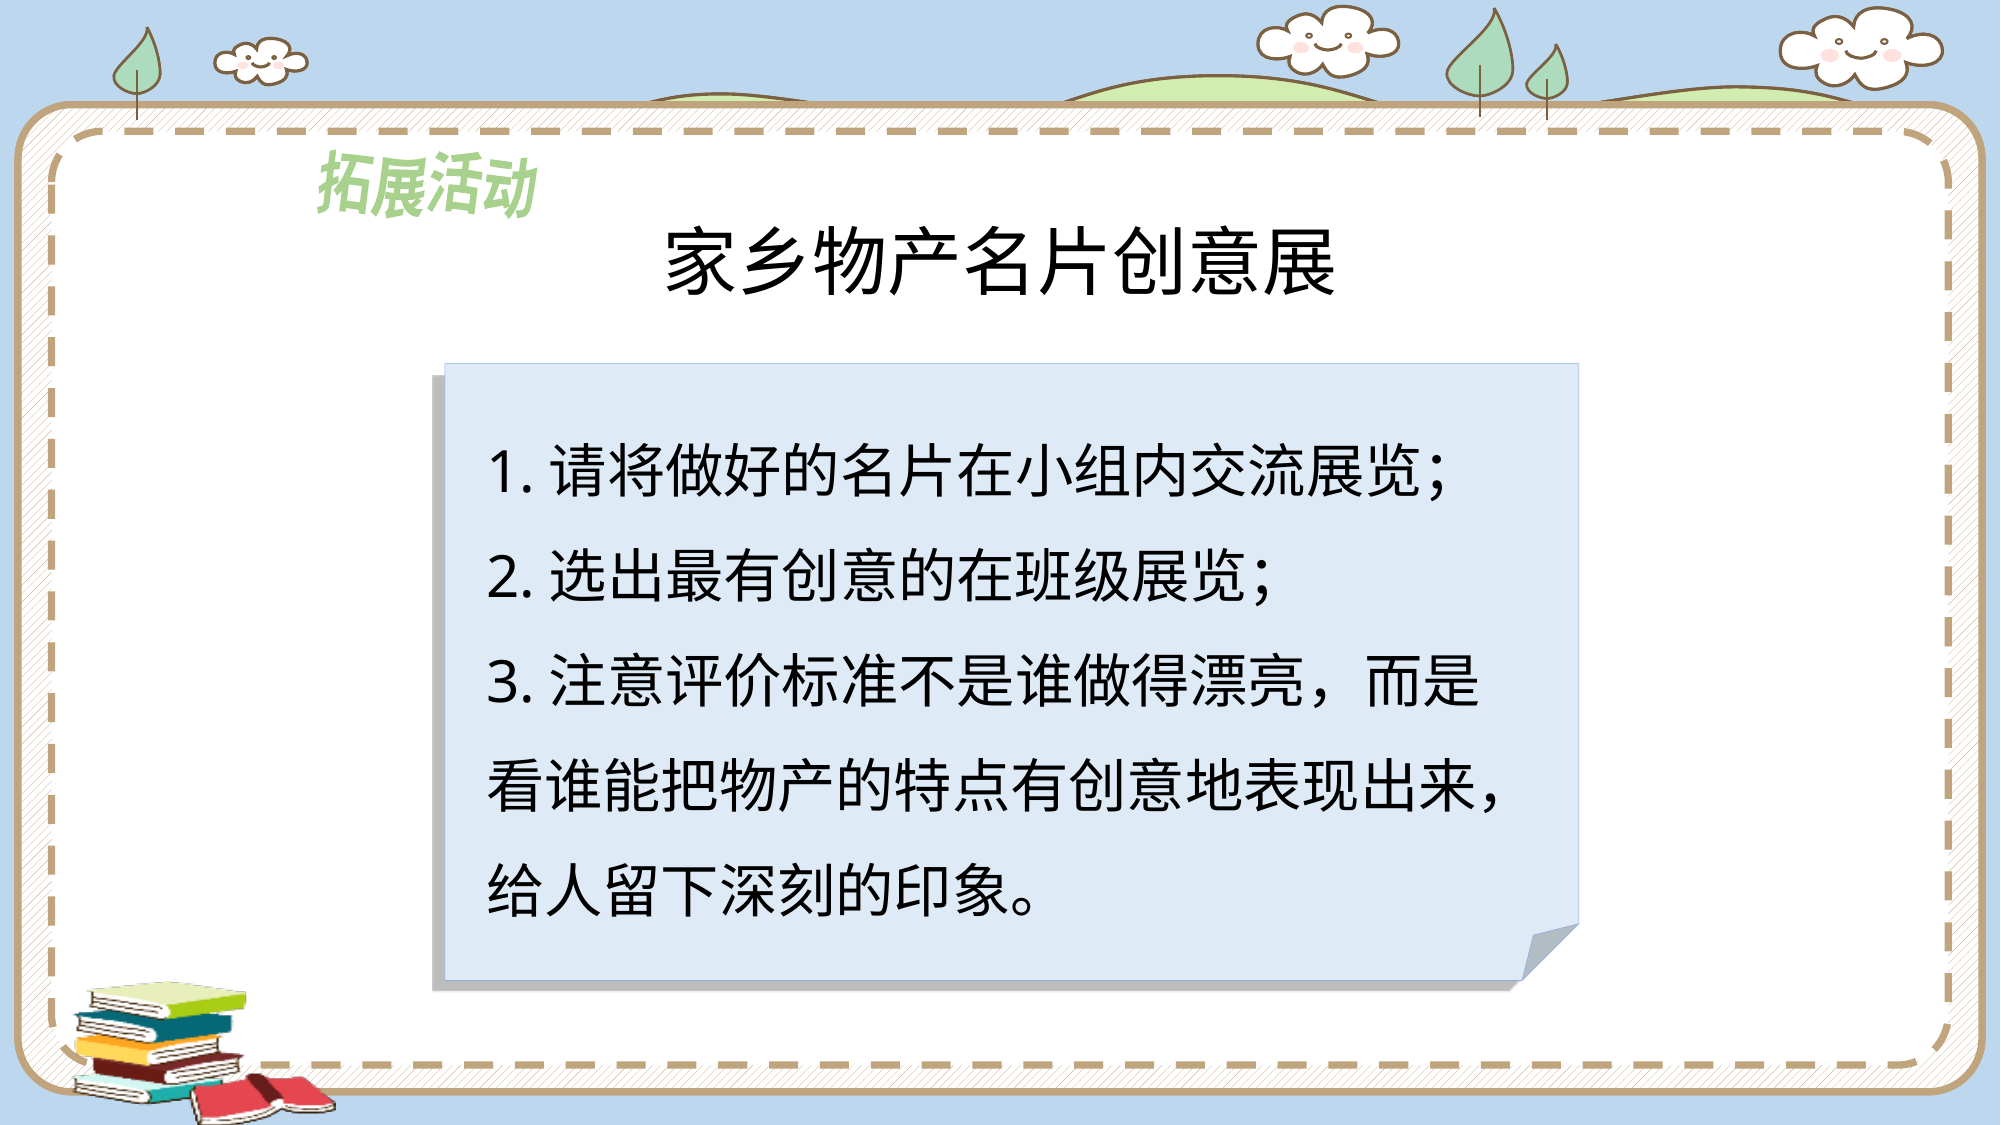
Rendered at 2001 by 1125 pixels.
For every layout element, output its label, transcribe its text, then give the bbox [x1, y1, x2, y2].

text_box 家乡物产名片创意展 [647, 206, 1353, 312]
text_box 1.请将做好的名片在小组内交流展览； 2.选出最有创意的在班级展览； 3.注意评价标准不是谁做得漂亮，而是看谁能把物产的特点有创意地表现出来，给人留下深刻的印象。 [443, 362, 1583, 982]
picture [71, 981, 336, 1125]
